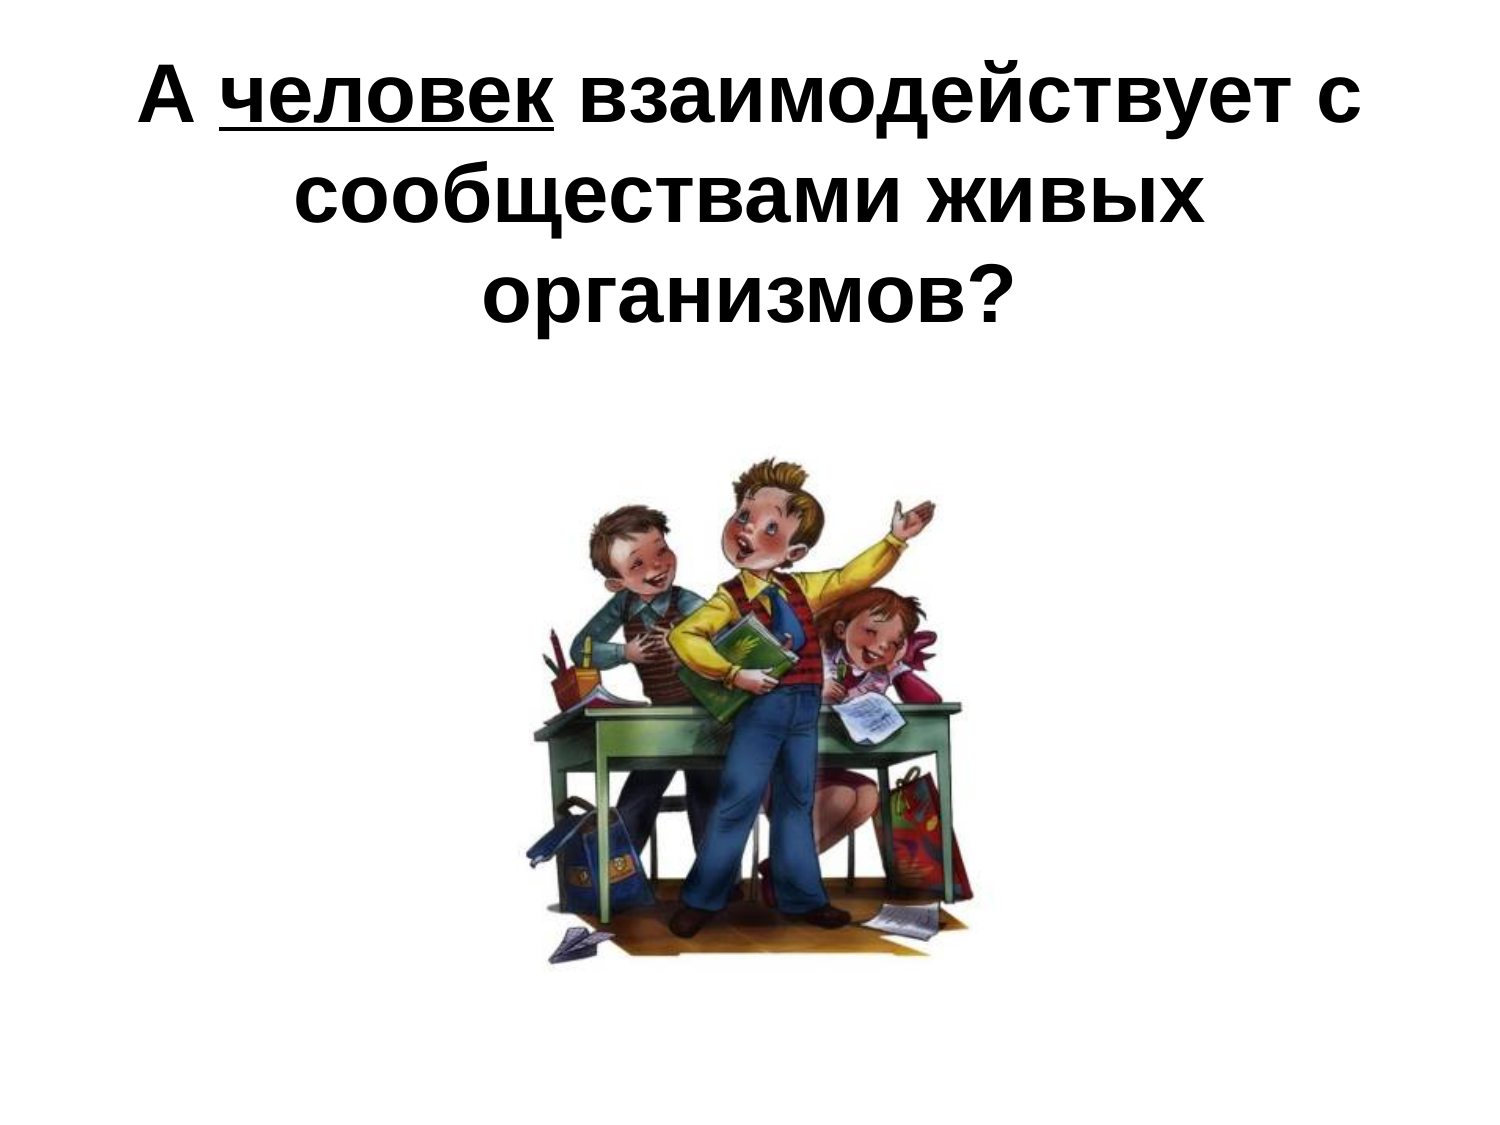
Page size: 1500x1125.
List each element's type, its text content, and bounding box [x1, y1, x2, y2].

title А человек взаимодействует с сообществами живых организмов? [74, 44, 1426, 233]
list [491, 433, 1005, 978]
